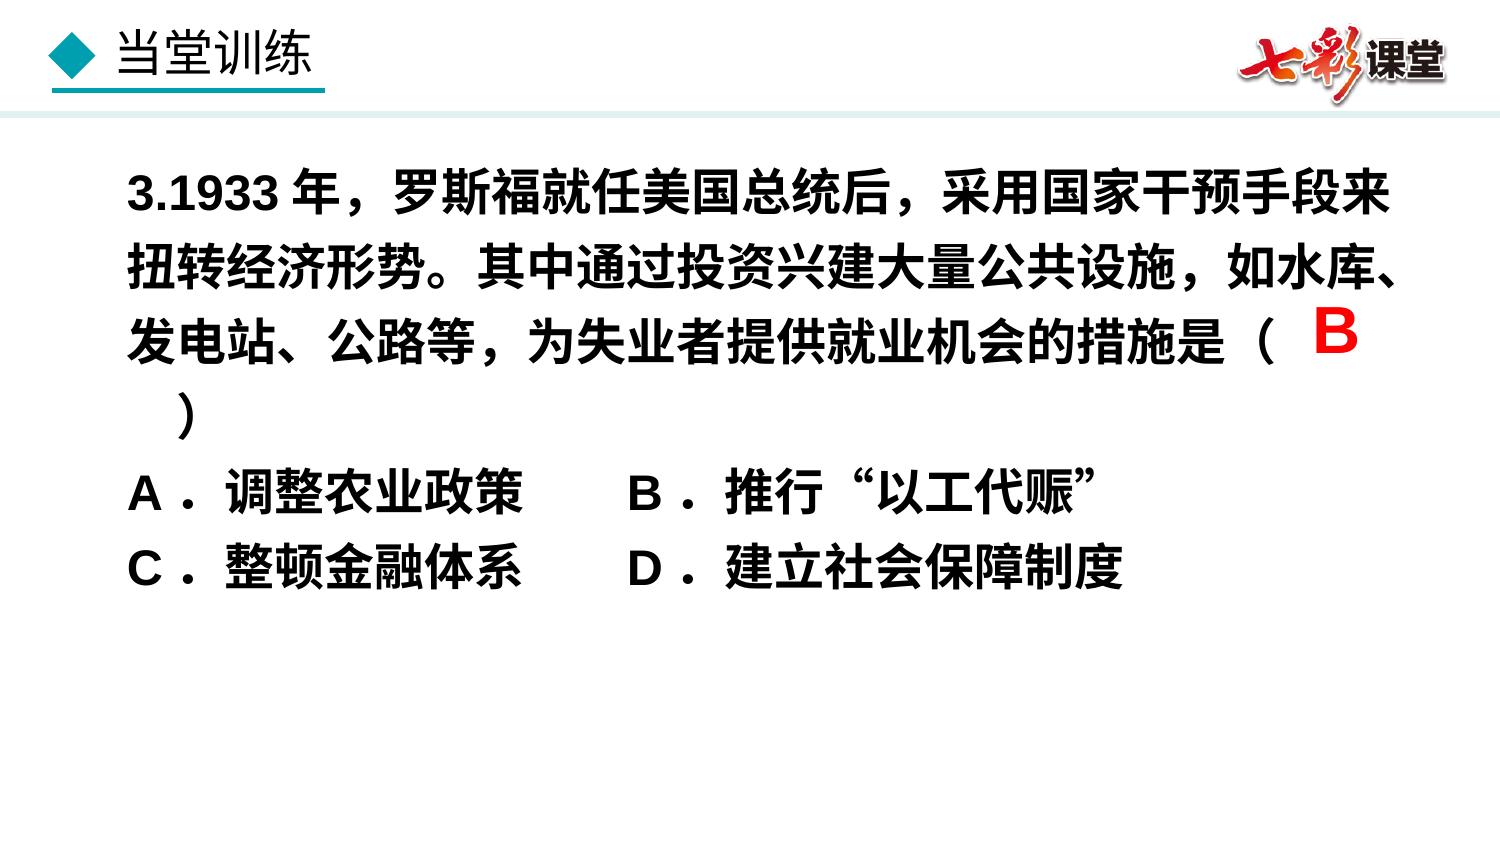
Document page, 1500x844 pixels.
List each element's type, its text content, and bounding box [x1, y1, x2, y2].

text_box 3.1933年，罗斯福就任美国总统后，采用国家干预手段来扭转经济形势。其中通过投资兴建大量公共设施，如水库、发电站、公路等，为失业者提供就业机会的措施是（ ） A．调整农业政策 B．推行“以工代赈” C．整顿金融体系 D．建立社会保障制度 [112, 138, 1416, 631]
text_box B [1297, 279, 1375, 376]
picture [1234, 20, 1451, 108]
